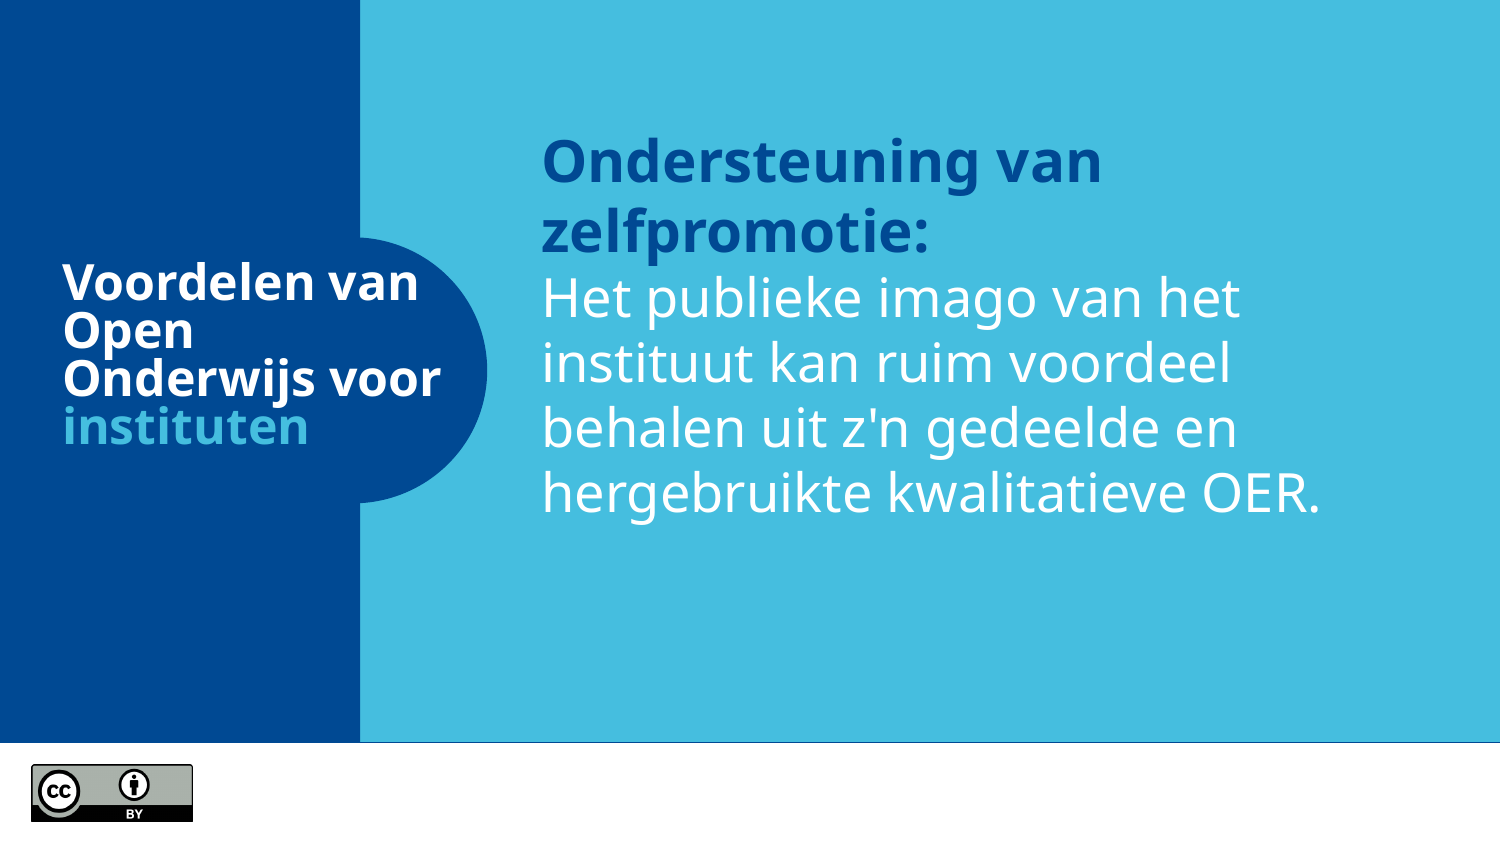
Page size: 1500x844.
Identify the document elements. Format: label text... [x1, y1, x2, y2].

text_box Voordelen van Open Onderwijs voor instituten [47, 246, 462, 469]
text_box Ondersteuning van zelfpromotie: Het publieke imago van het instituut kan ruim voordeel behalen uit z'n gedeelde en hergebruikte kwalitatieve OER. [526, 108, 1394, 599]
picture [31, 764, 193, 822]
text_box [0, 0, 361, 742]
text_box [304, 237, 401, 246]
text_box [462, 292, 488, 448]
text_box [0, 750, 1500, 844]
text_box [262, 469, 443, 504]
